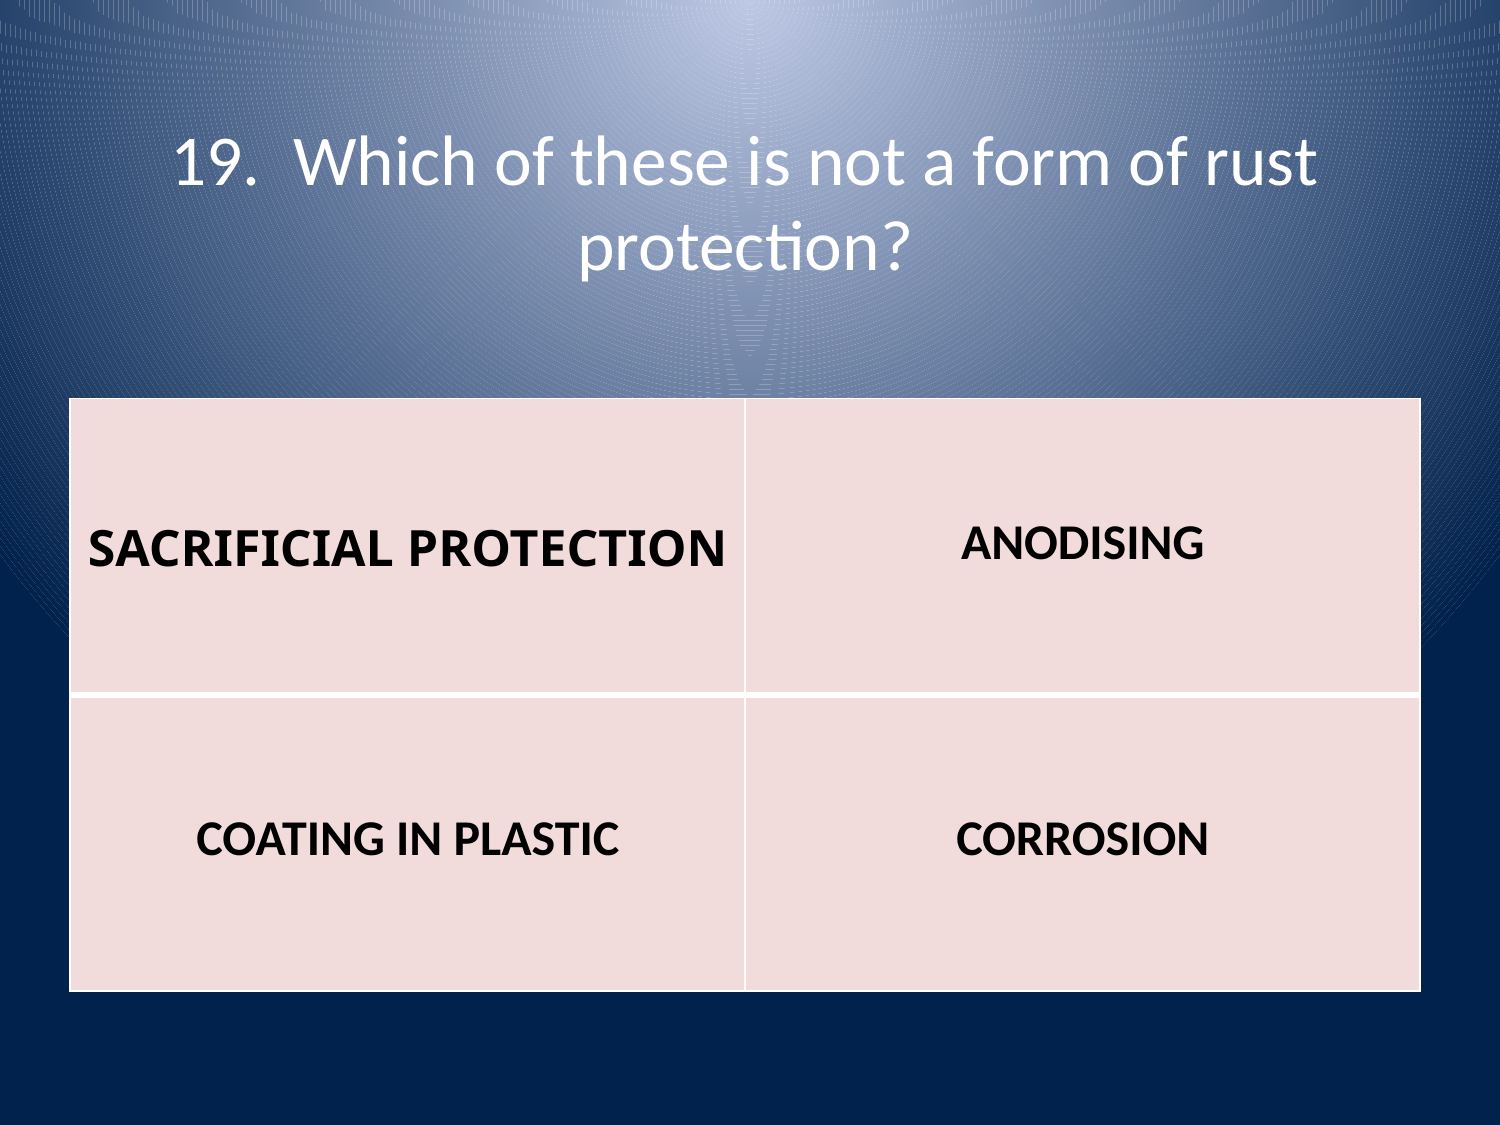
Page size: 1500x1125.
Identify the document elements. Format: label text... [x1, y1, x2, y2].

table_cell CORROSION [746, 698, 1419, 990]
title 19. Which of these is not a form of rust protection? [70, 105, 1421, 293]
table_header SACRIFICIAL PROTECTION [71, 399, 744, 692]
table_cell COATING IN PLASTIC [71, 698, 744, 990]
table_header ANODISING [746, 399, 1419, 692]
